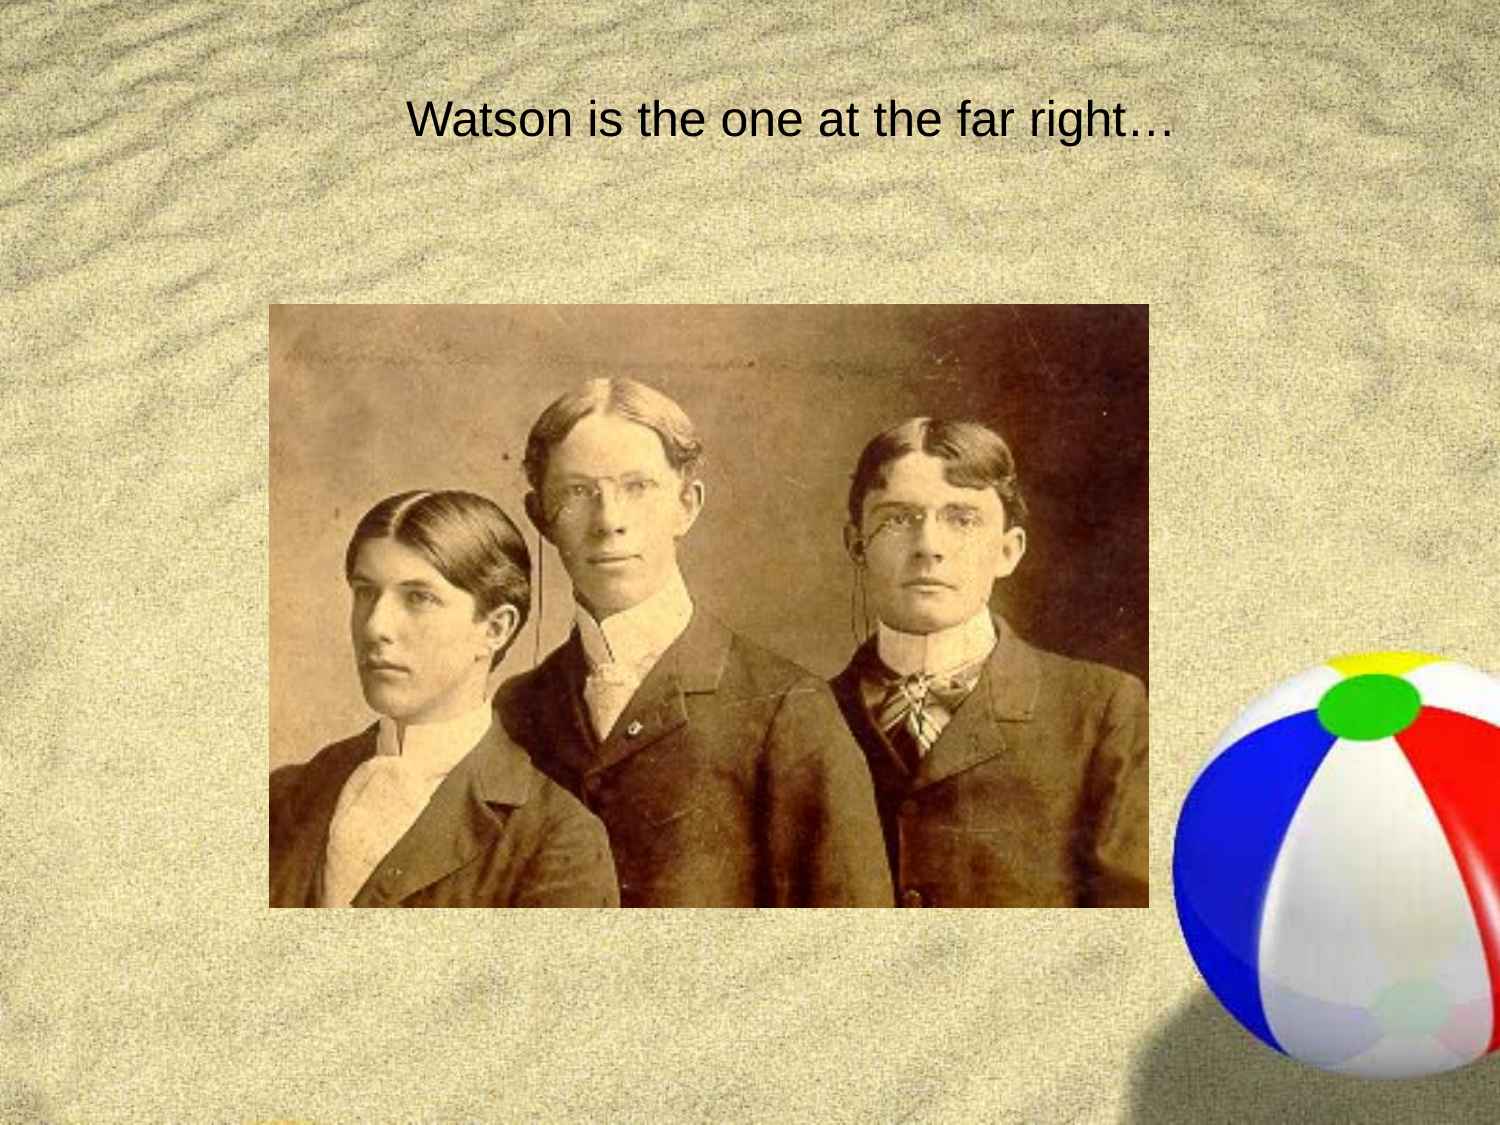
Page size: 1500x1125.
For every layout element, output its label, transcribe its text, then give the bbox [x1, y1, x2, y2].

text_box Watson is the one at the far right… [391, 78, 1193, 154]
picture [0, 0, 1500, 1125]
